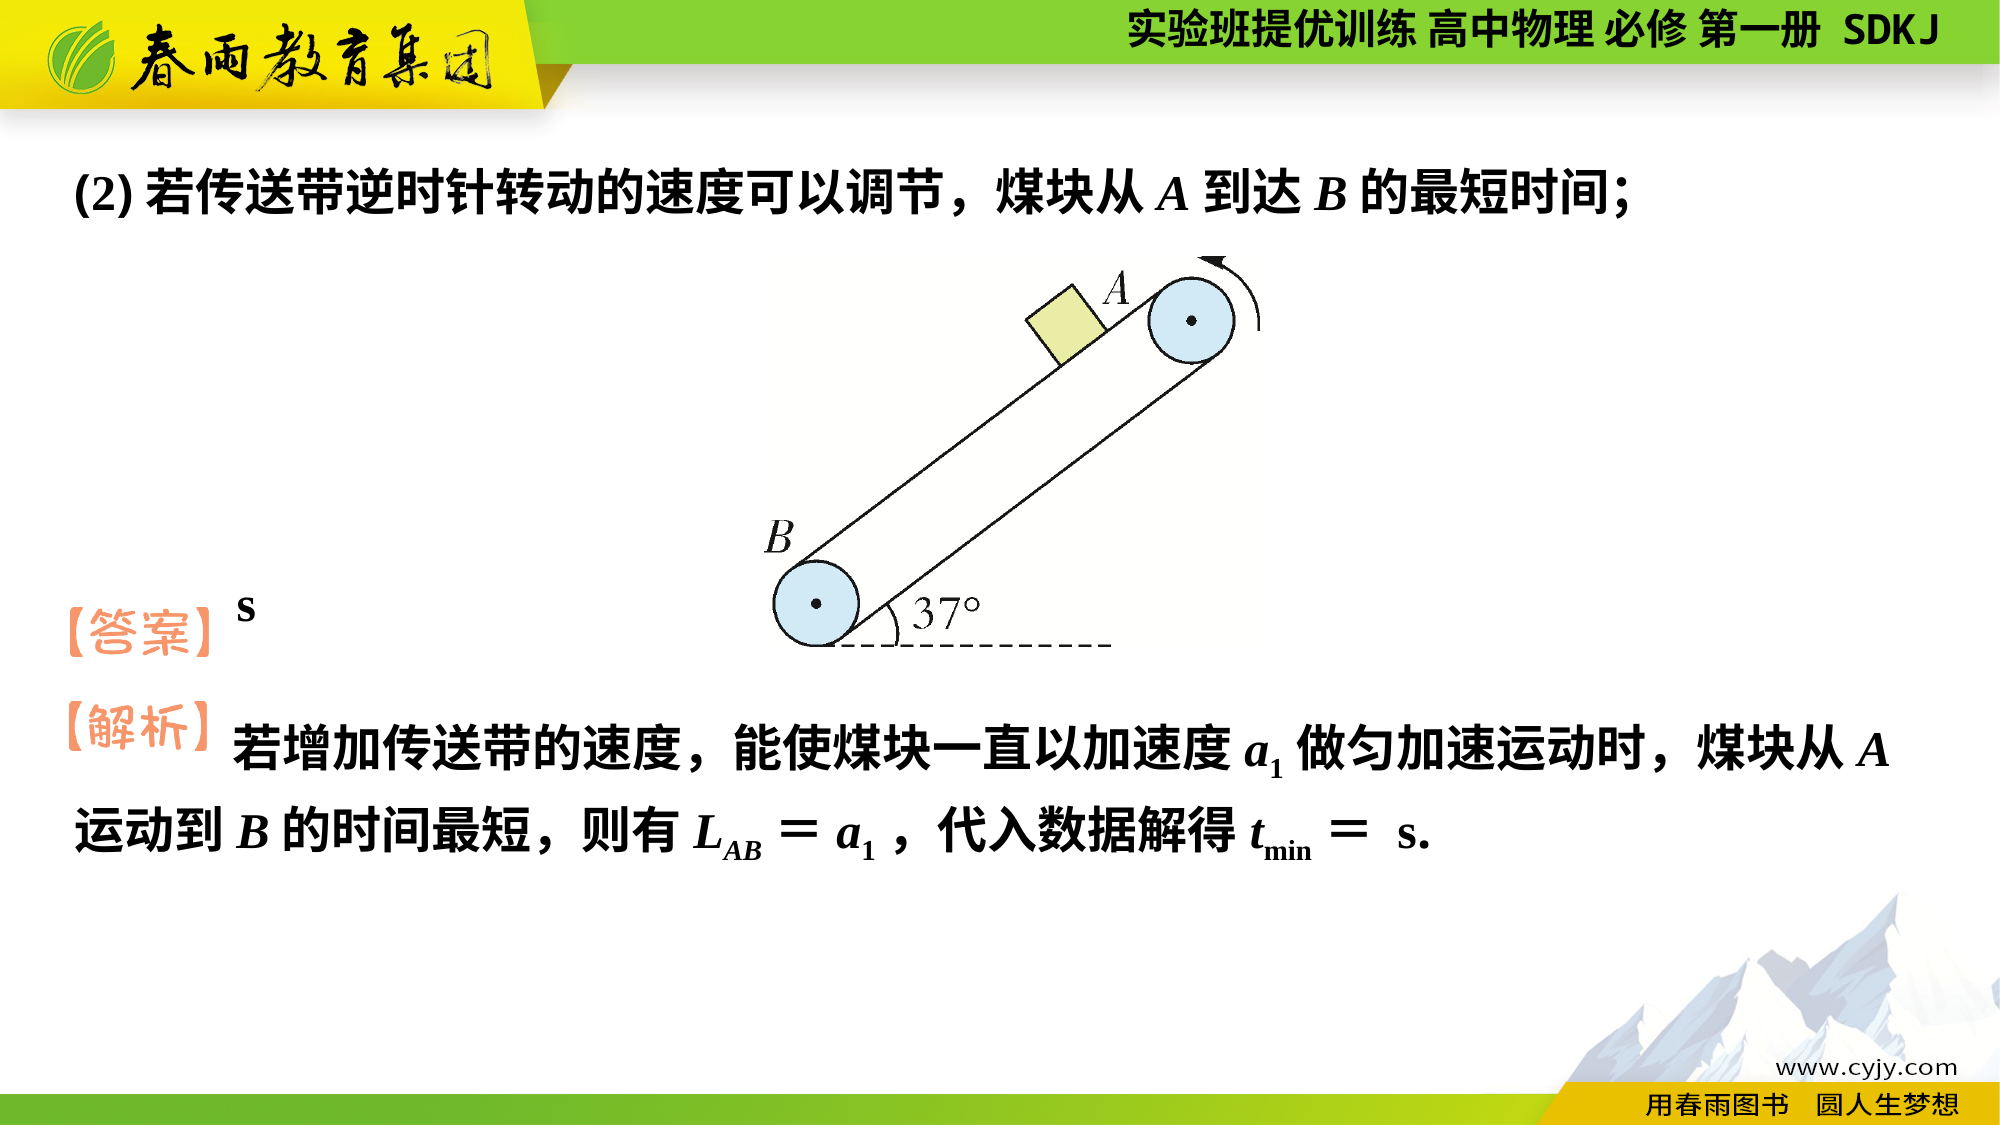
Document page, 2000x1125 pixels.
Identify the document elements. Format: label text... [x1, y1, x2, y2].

list (2)若传送带逆时针转动的速度可以调节，煤块从A到达B的最短时间； [59, 122, 1944, 217]
picture [0, 0, 2000, 1125]
